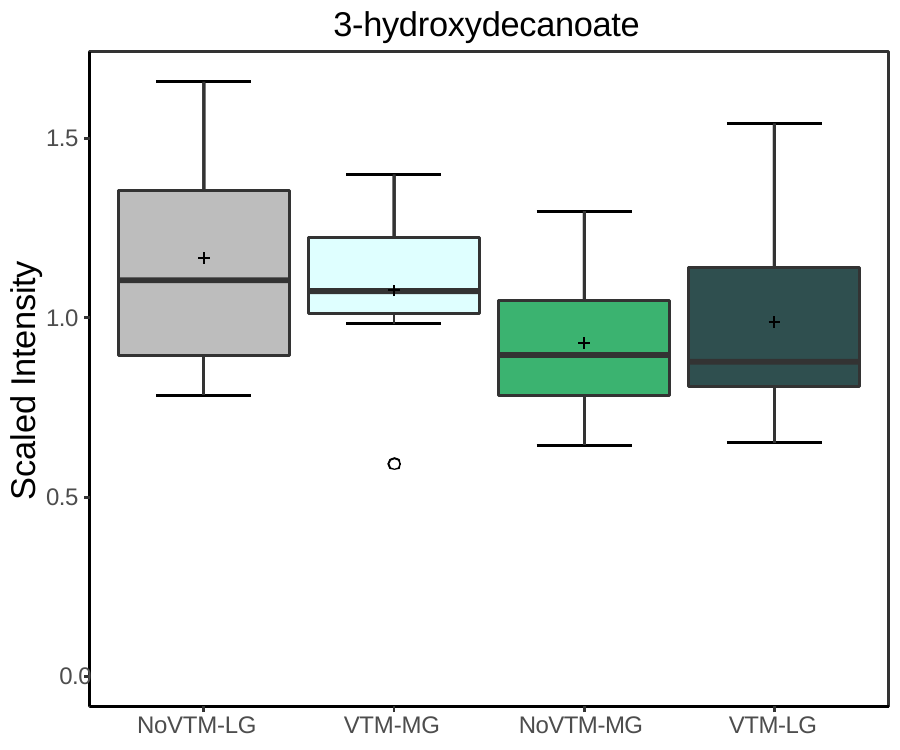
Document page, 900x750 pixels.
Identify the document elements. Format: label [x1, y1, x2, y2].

text_box [83, 50, 891, 738]
slide_number [134, 713, 288, 750]
text_box [1, 256, 82, 511]
text_box [331, 0, 647, 44]
footer [57, 661, 95, 750]
text_box [44, 120, 82, 152]
